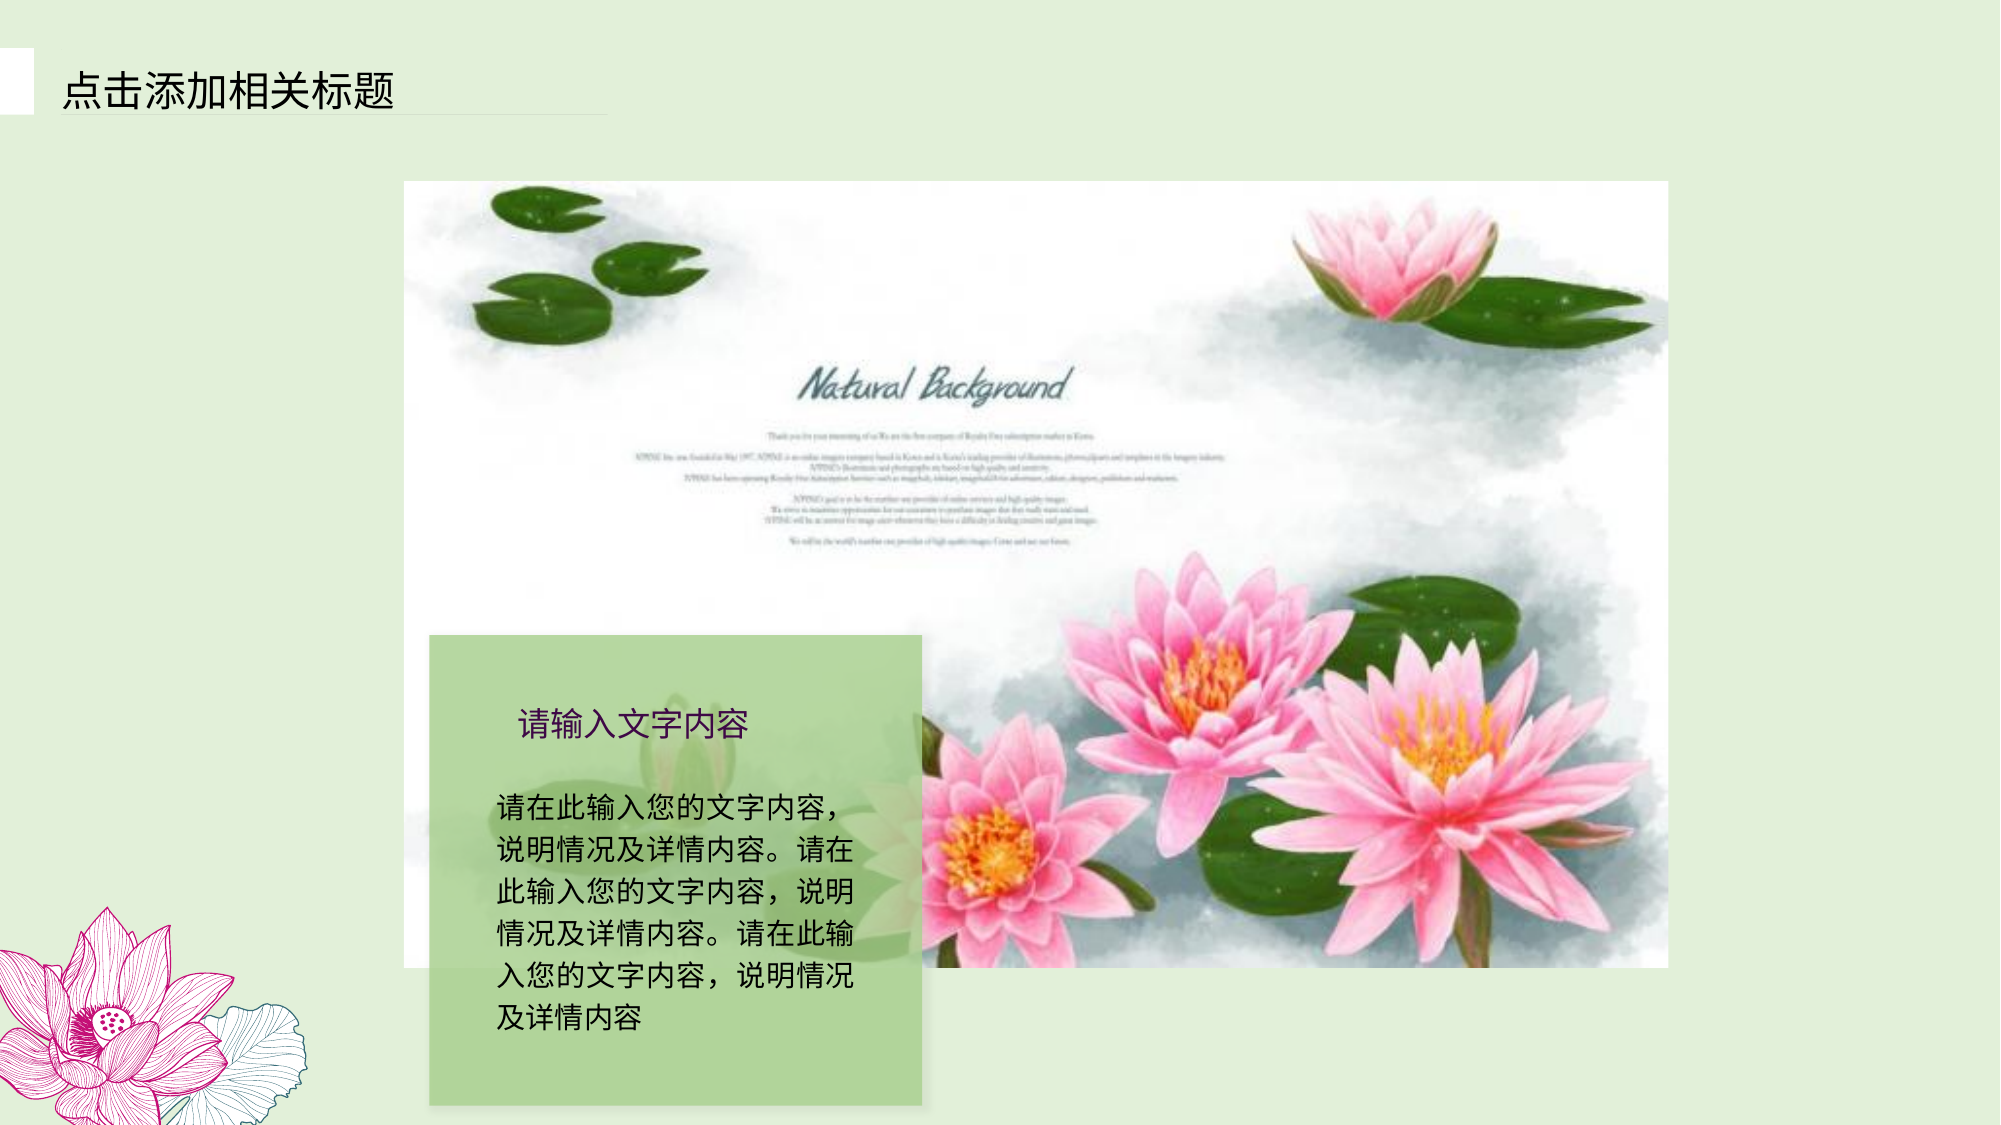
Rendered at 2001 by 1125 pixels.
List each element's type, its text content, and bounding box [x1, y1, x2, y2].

text_box 请在此输入您的文字内容，说明情况及详情内容。请在此输入您的文字内容，说明情况及详情内容。请在此输入您的文字内容，说明情况及详情内容 [480, 774, 872, 1039]
text_box [403, 180, 1669, 969]
text_box [0, 47, 35, 116]
text_box [428, 634, 923, 1107]
text_box 请输入文字内容 [501, 686, 776, 747]
picture [0, 906, 308, 1125]
